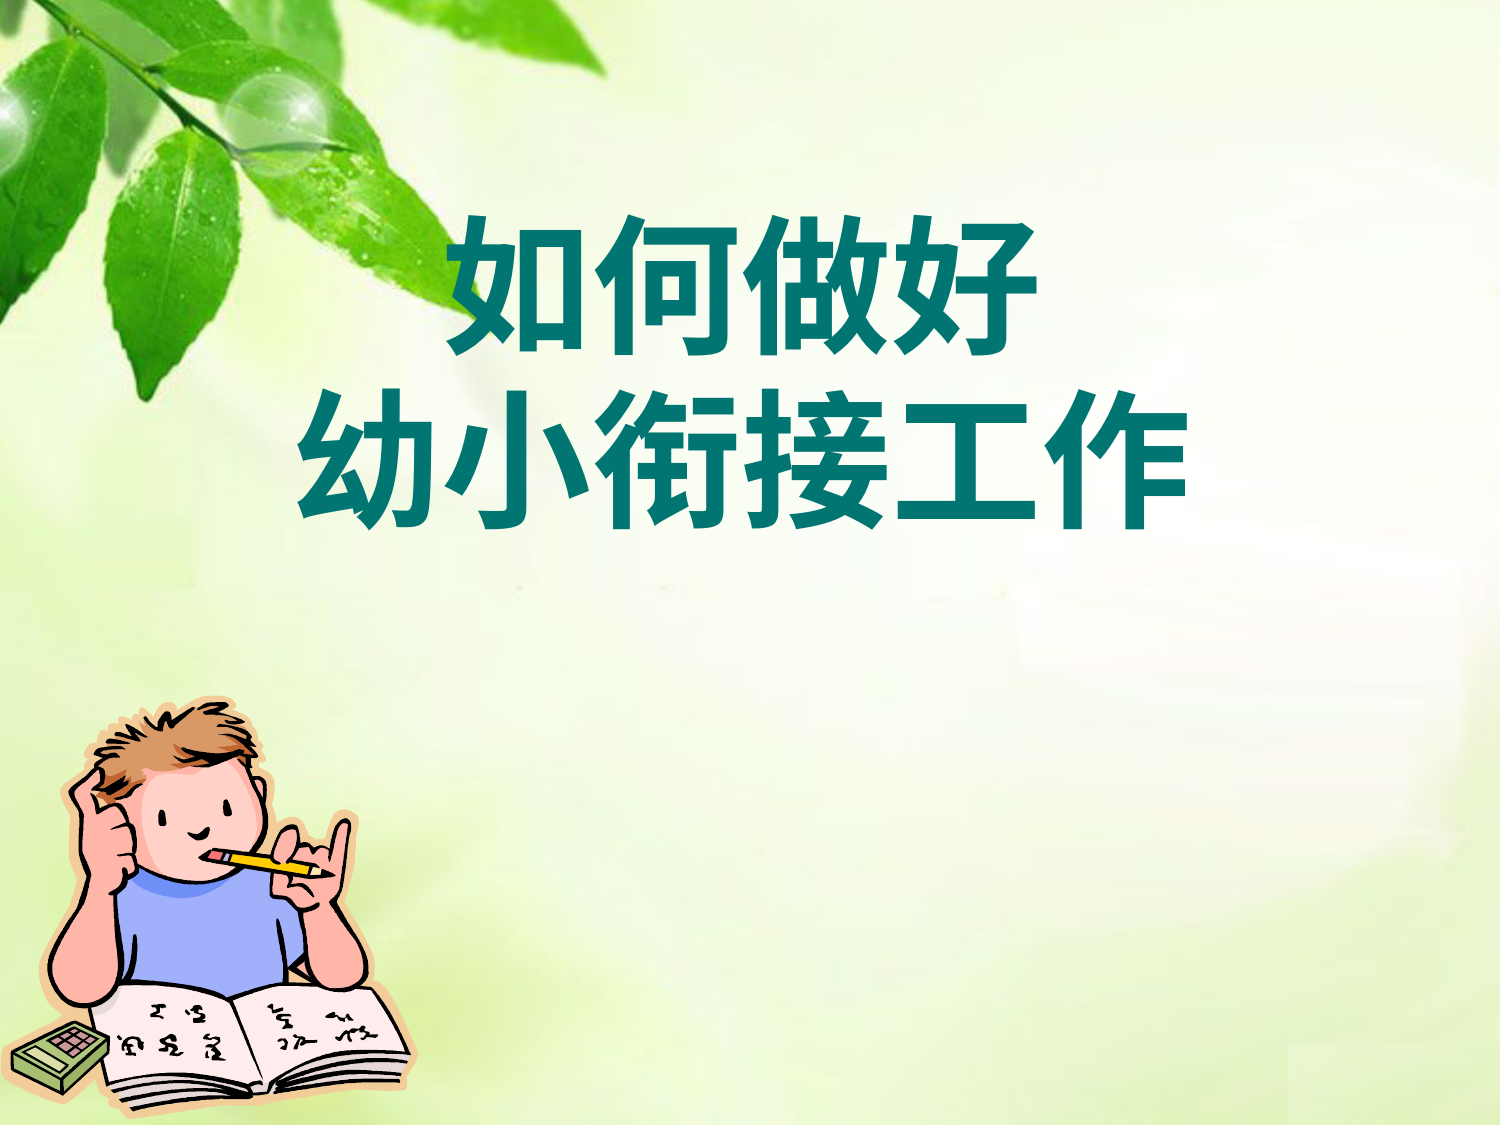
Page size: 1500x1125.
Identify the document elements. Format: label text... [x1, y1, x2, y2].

picture [0, 0, 1500, 1125]
list 如何做好 幼小衔接工作 [40, 219, 1443, 858]
